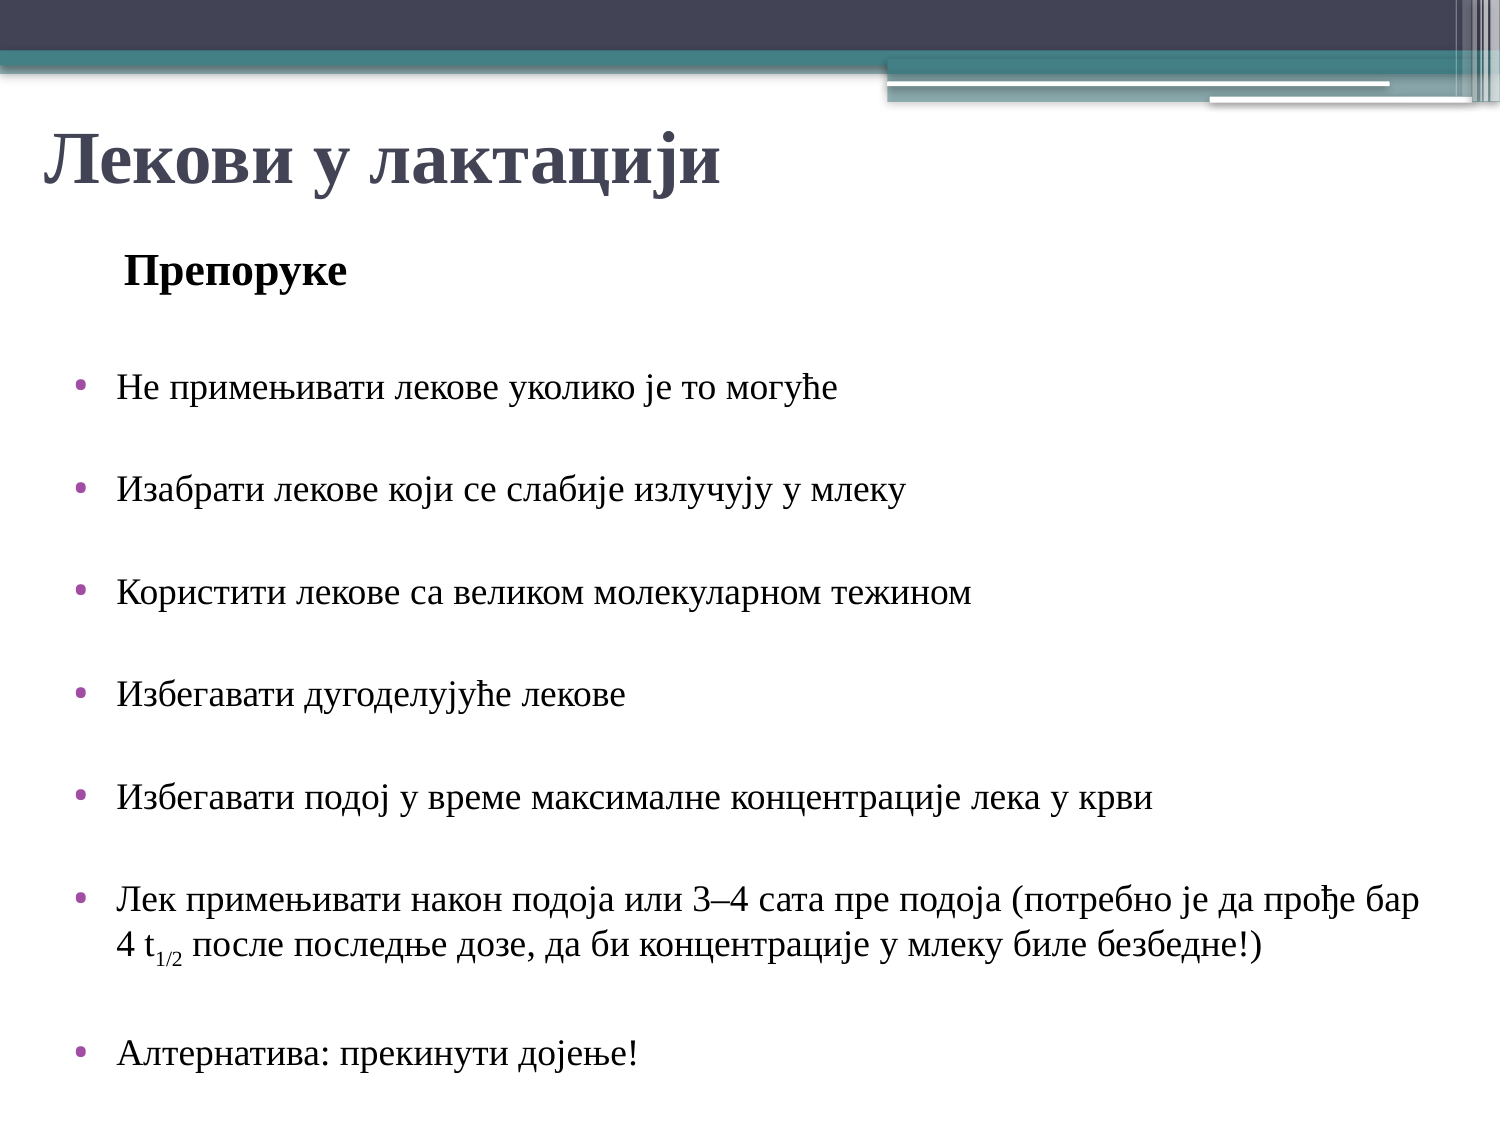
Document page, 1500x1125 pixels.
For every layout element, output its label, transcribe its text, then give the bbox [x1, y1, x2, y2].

title Лекови у лактацији [29, 66, 1380, 242]
list Препоруке Не примењивати лекове уколико је то могуће Изабрати лекове који се слабије излучују у млеку Користити лекове са великом молекуларном тежином Избегавати дугоделујуће лекове Избегавати подој у време максималне концентрације лека у крви Лек примењивати након подоја или 3–4 сата пре подоја (потребно је да прође бар 4 t1/2 после последње дозе, да би концентрације у млеку биле безбедне!) Алтернатива: прекинути дојење! [41, 231, 1459, 1079]
